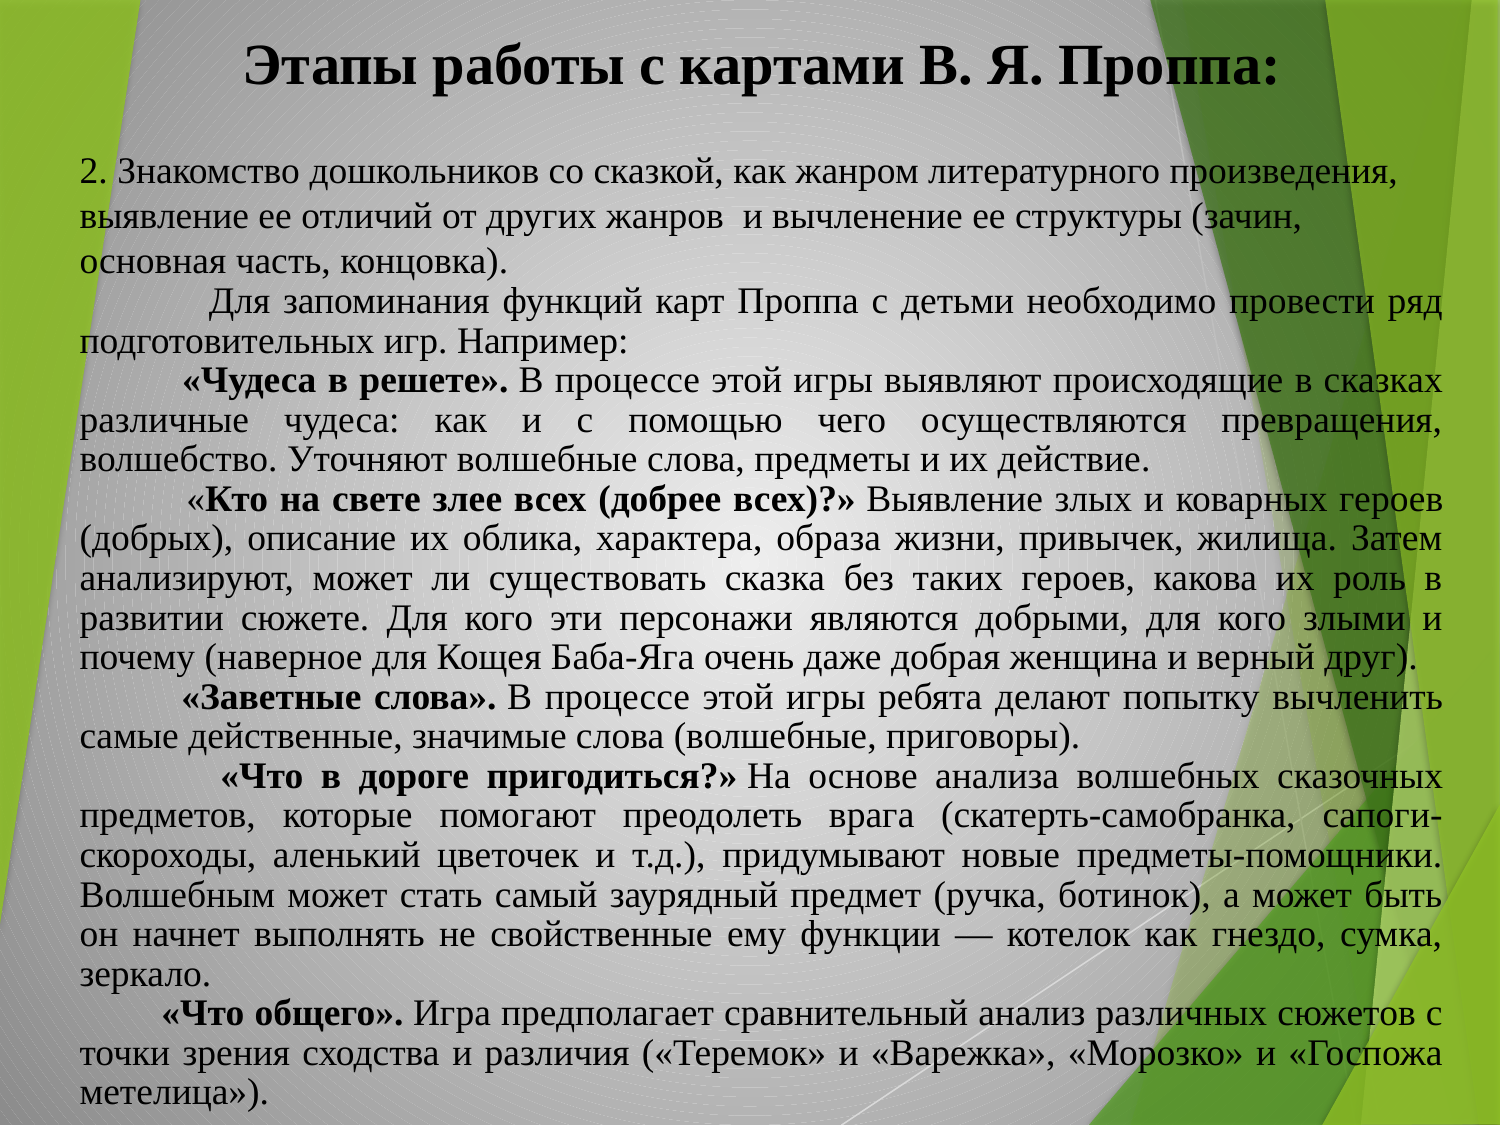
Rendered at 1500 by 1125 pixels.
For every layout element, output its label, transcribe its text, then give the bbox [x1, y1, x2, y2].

text_box Этапы работы с картами В. Я. Проппа: 2. Знакомство дошкольников со сказкой, как жанром литературного произведения, выявление ее отличий от других жанров и вычленение ее структуры (зачин, основная часть, концовка). Для запоминания функций карт Проппа с детьми необходимо провести ряд подготовительных игр. Например: «Чудеса в решете». В процессе этой игры выявляют происходящие в сказках различные чудеса: как и с помощью чего осуществляются превращения, волшебство. Уточняют волшебные слова, предметы и их действие. «Кто на свете злее всех (добрее всех)?» Выявление злых и коварных героев (добрых), описание их облика, характера, образа жизни, привычек, жилища. Затем анализируют, может ли существовать сказка без таких героев, какова их роль в развитии сюжете. Для кого эти персонажи являются добрыми, для кого злыми и почему (наверное для Кощея Баба-Яга очень даже добрая женщина и верный друг). «Заветные слова». В процессе этой игры ребята делают попытку вычленить самые действенные, значимые слова (волшебные, приговоры). «Что в дороге пригодиться?» На основе анализа волшебных сказочных предметов, которые помогают преодолеть врага (скатерть-самобранка, сапоги-скороходы, аленький цветочек и т.д.), придумывают новые предметы-помощники. Волшебным может стать самый заурядный предмет (ручка, ботинок), а может быть он начнет выполнять не свойственные ему функции — котелок как гнездо, сумка, зеркало. «Что общего». Игра предполагает сравнительный анализ различных сюжетов с точки зрения сходства и различия («Теремок» и «Варежка», «Морозко» и «Госпожа метелица»). [64, 19, 1459, 1125]
